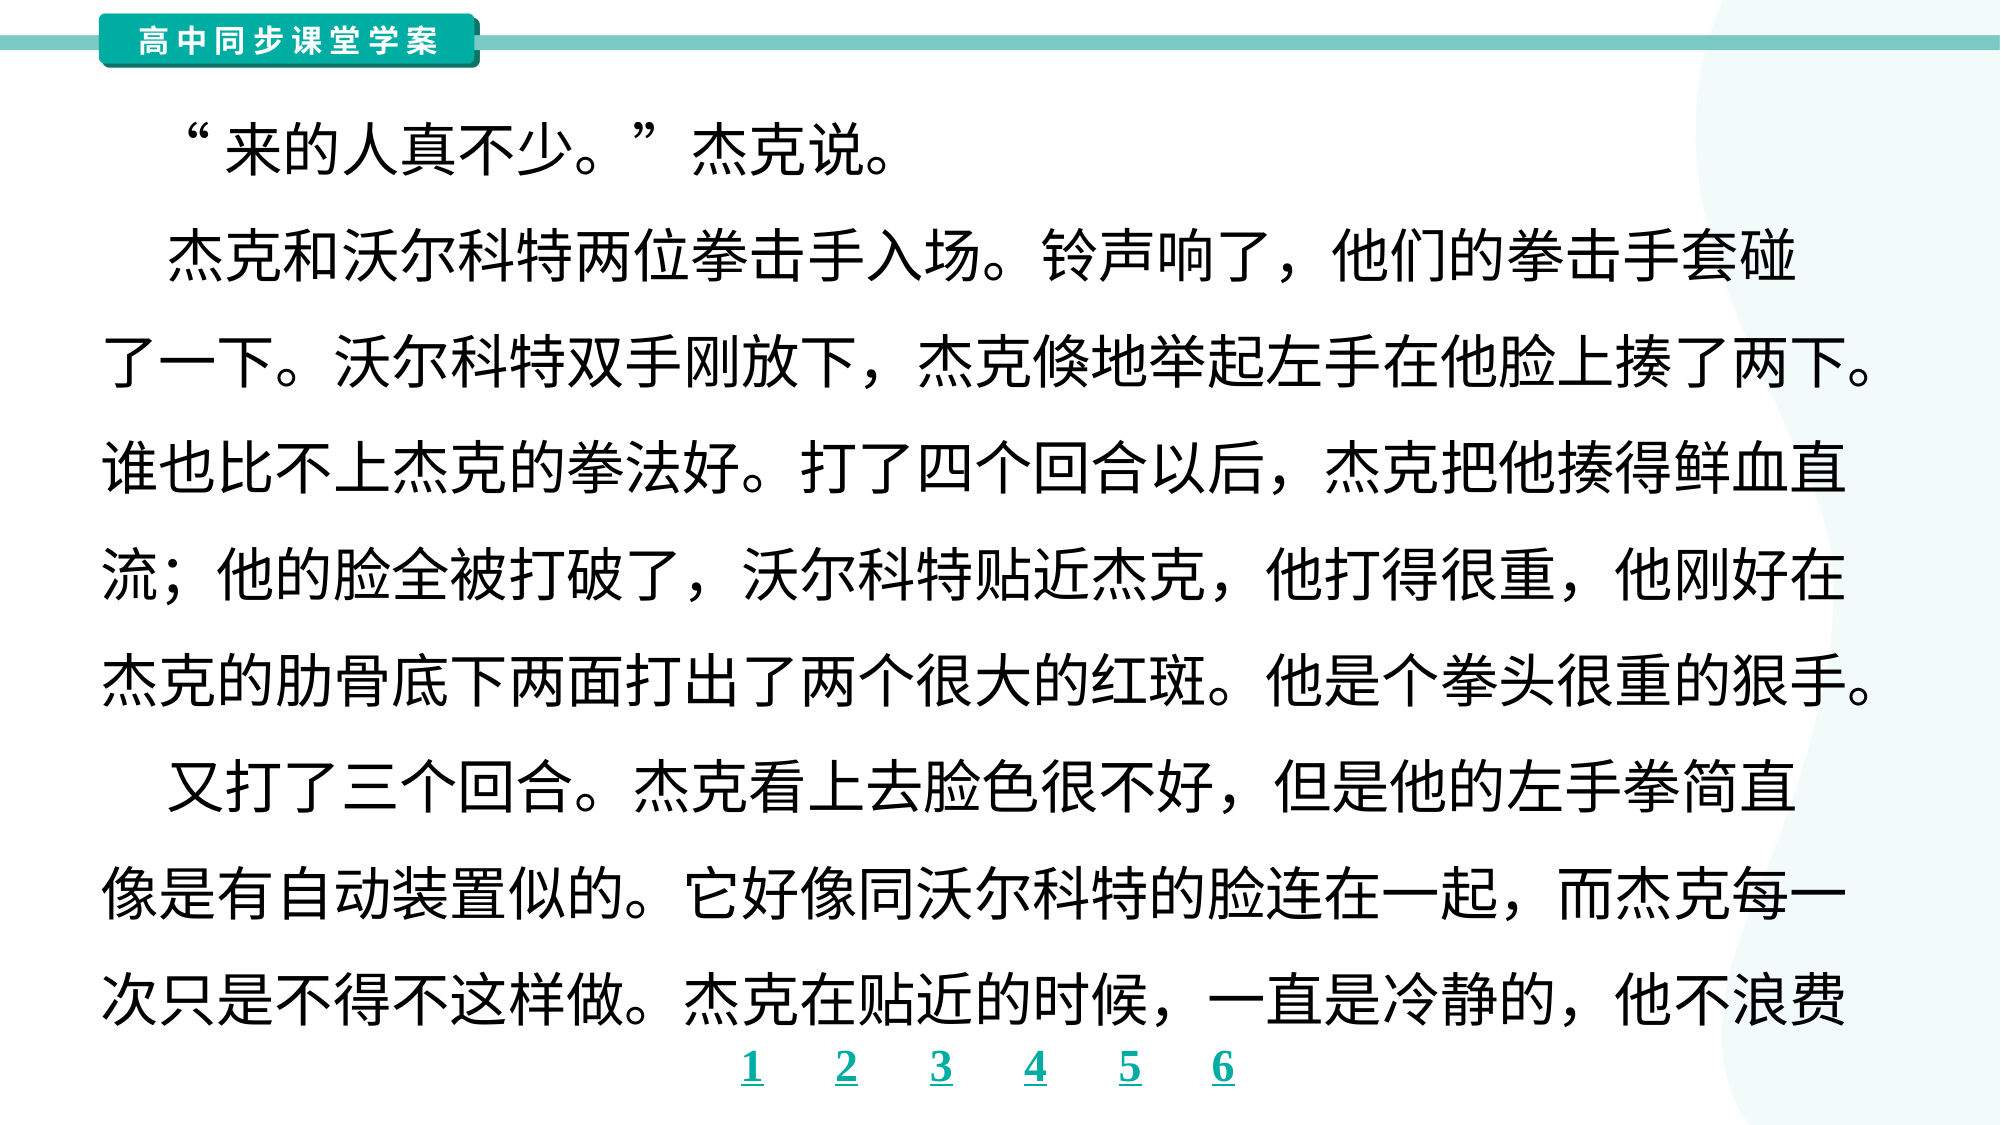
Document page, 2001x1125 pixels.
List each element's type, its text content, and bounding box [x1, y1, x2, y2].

text_box “来的人真不少。”杰克说。 杰克和沃尔科特两位拳击手入场。铃声响了，他们的拳击手套碰 了一下。沃尔科特双手刚放下，杰克倏地举起左手在他脸上揍了两下。 谁也比不上杰克的拳法好。打了四个回合以后，杰克把他揍得鲜血直 流；他的脸全被打破了，沃尔科特贴近杰克，他打得很重，他刚好在 杰克的肋骨底下两面打出了两个很大的红斑。他是个拳头很重的狠手。 又打了三个回合。杰克看上去脸色很不好，但是他的左手拳简直 像是有自动装置似的。它好像同沃尔科特的脸连在一起，而杰克每一 次只是不得不这样做。杰克在贴近的时候，一直是冷静的，他不浪费 [100, 76, 1899, 1033]
picture [0, 0, 2000, 1125]
